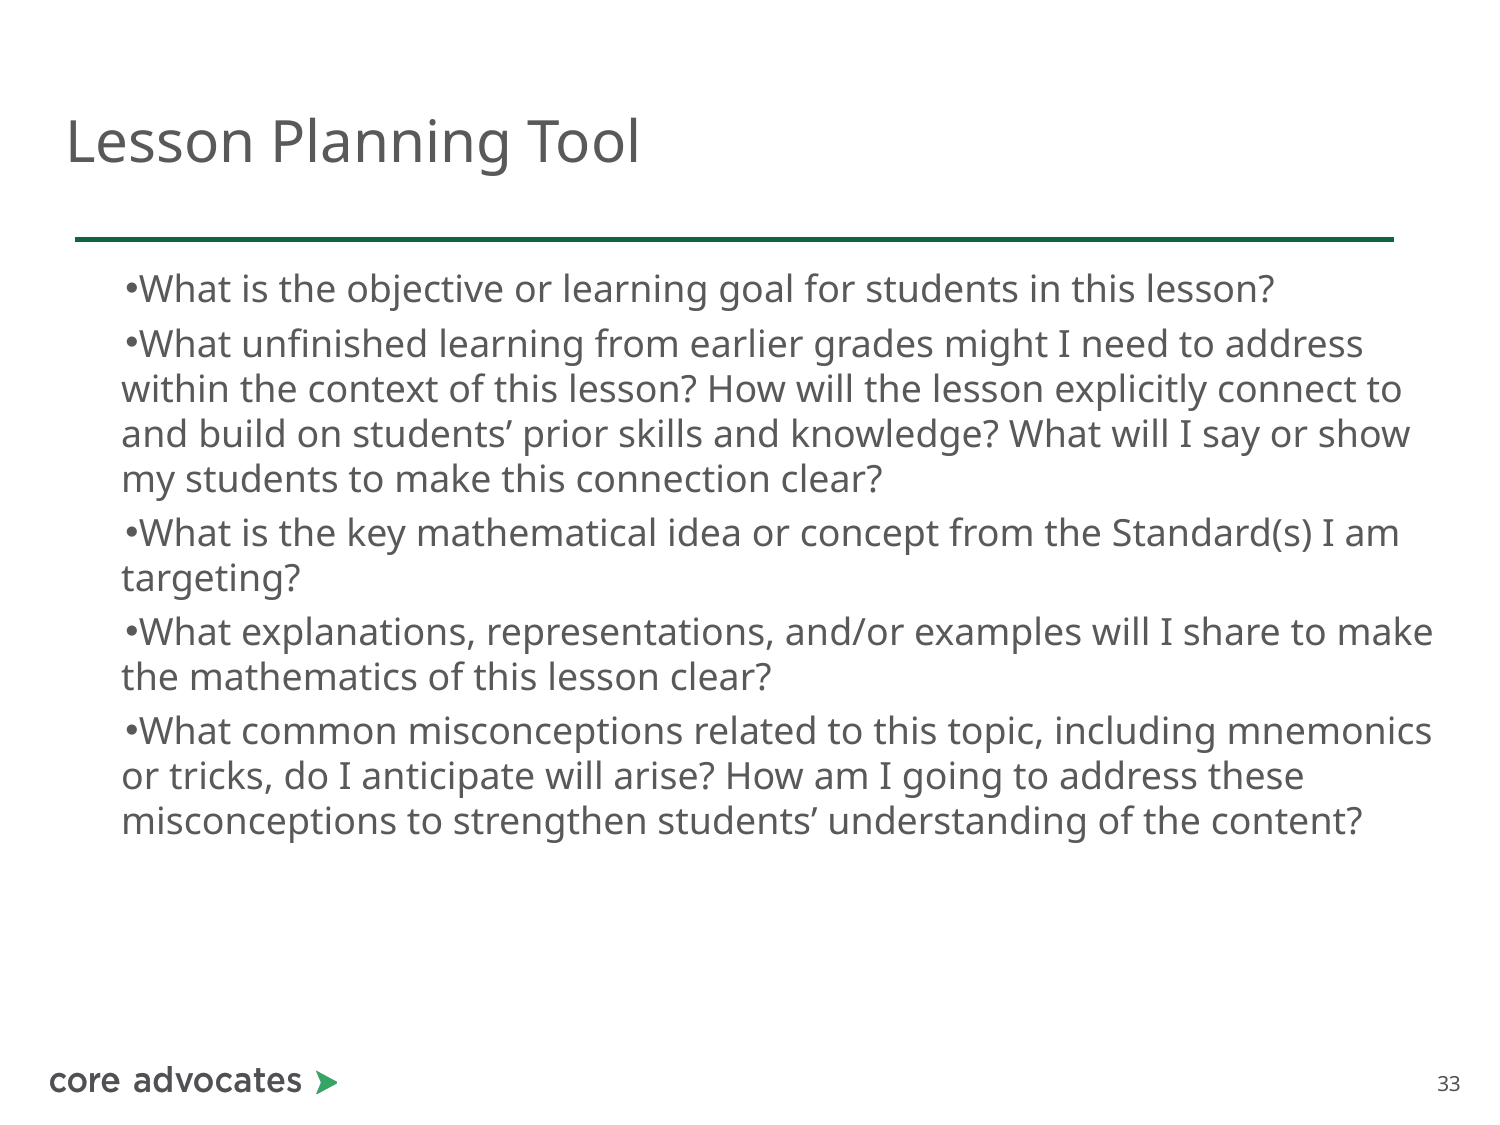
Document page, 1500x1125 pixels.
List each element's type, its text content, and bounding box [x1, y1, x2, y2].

list What is the objective or learning goal for students in this lesson? What unfinished learning from earlier grades might I need to address within the context of this lesson? How will the lesson explicitly connect to and build on students’ prior skills and knowledge? What will I say or show my students to make this connection clear? What is the key mathematical idea or concept from the Standard(s) I am targeting? What explanations, representations, and/or examples will I share to make the mathematics of this lesson clear? What common misconceptions related to this topic, including mnemonics or tricks, do I anticipate will arise? How am I going to address these misconceptions to strengthen students’ understanding of the content? [50, 257, 1457, 1001]
title Lesson Planning Tool [50, 45, 1457, 233]
picture [50, 1066, 337, 1094]
